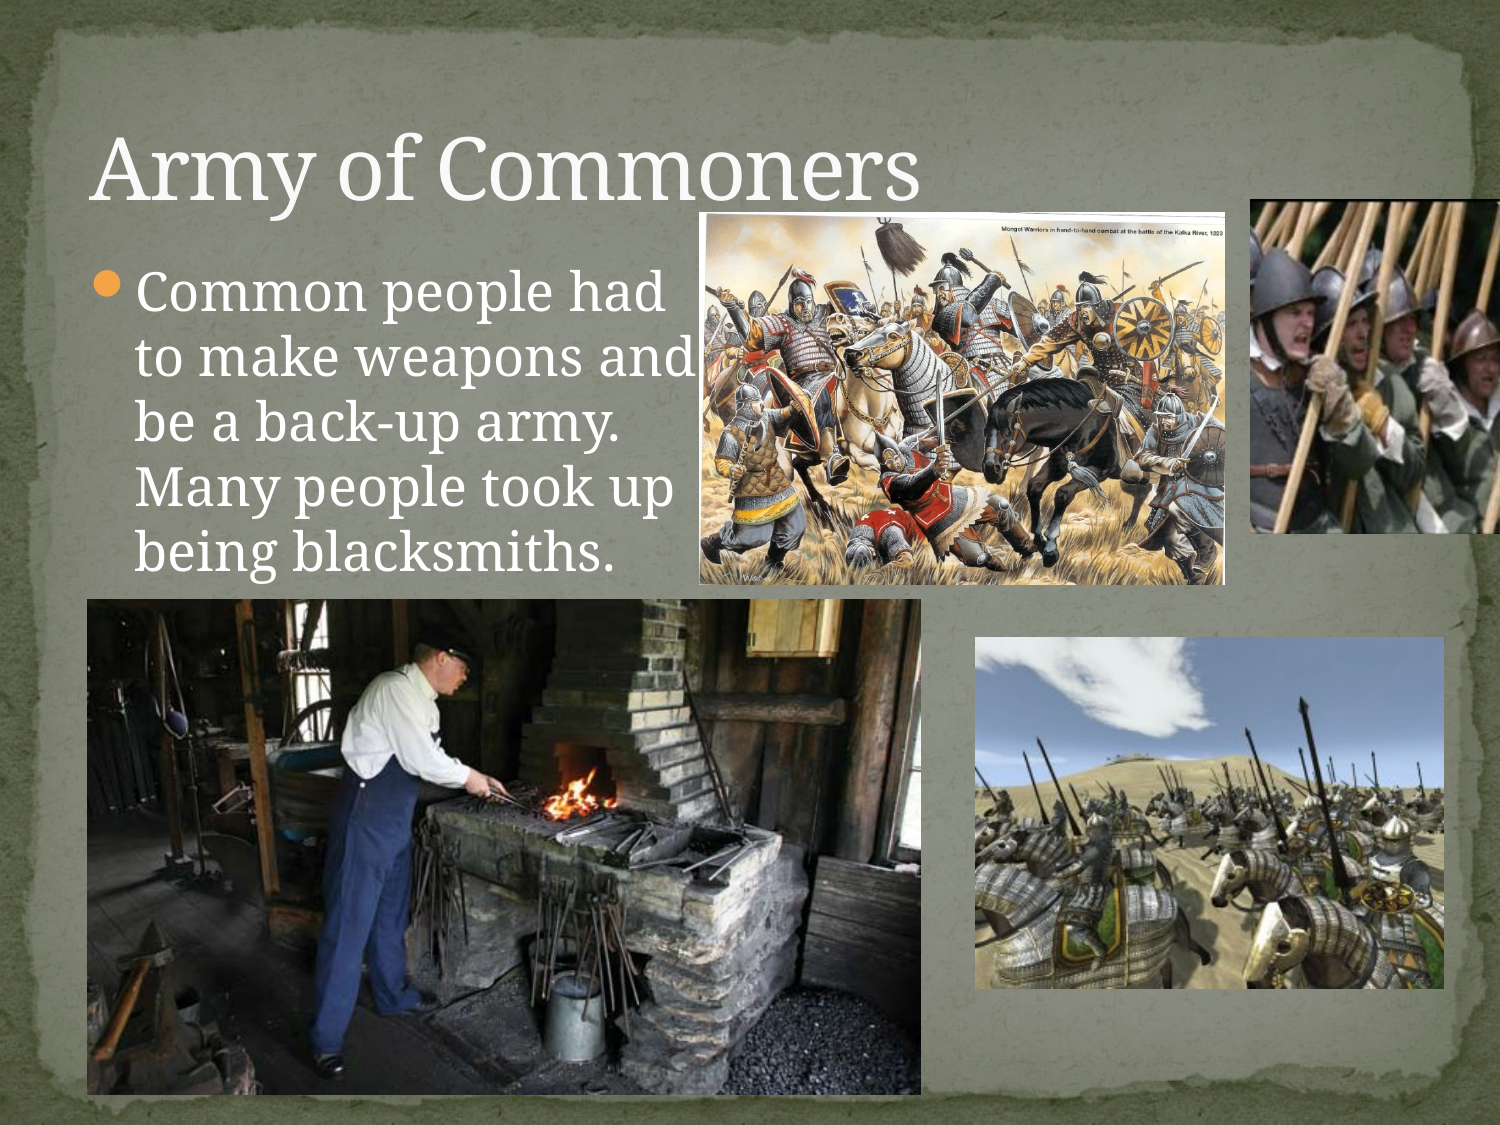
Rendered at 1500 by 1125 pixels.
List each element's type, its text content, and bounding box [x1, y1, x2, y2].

picture [699, 212, 1225, 585]
picture [1250, 199, 1500, 534]
picture [975, 637, 1444, 989]
title Army of Commoners [74, 24, 1425, 225]
picture [87, 599, 921, 1095]
list Common people had to make weapons and be a back-up army. Many people took up being blacksmiths. [75, 249, 692, 1000]
